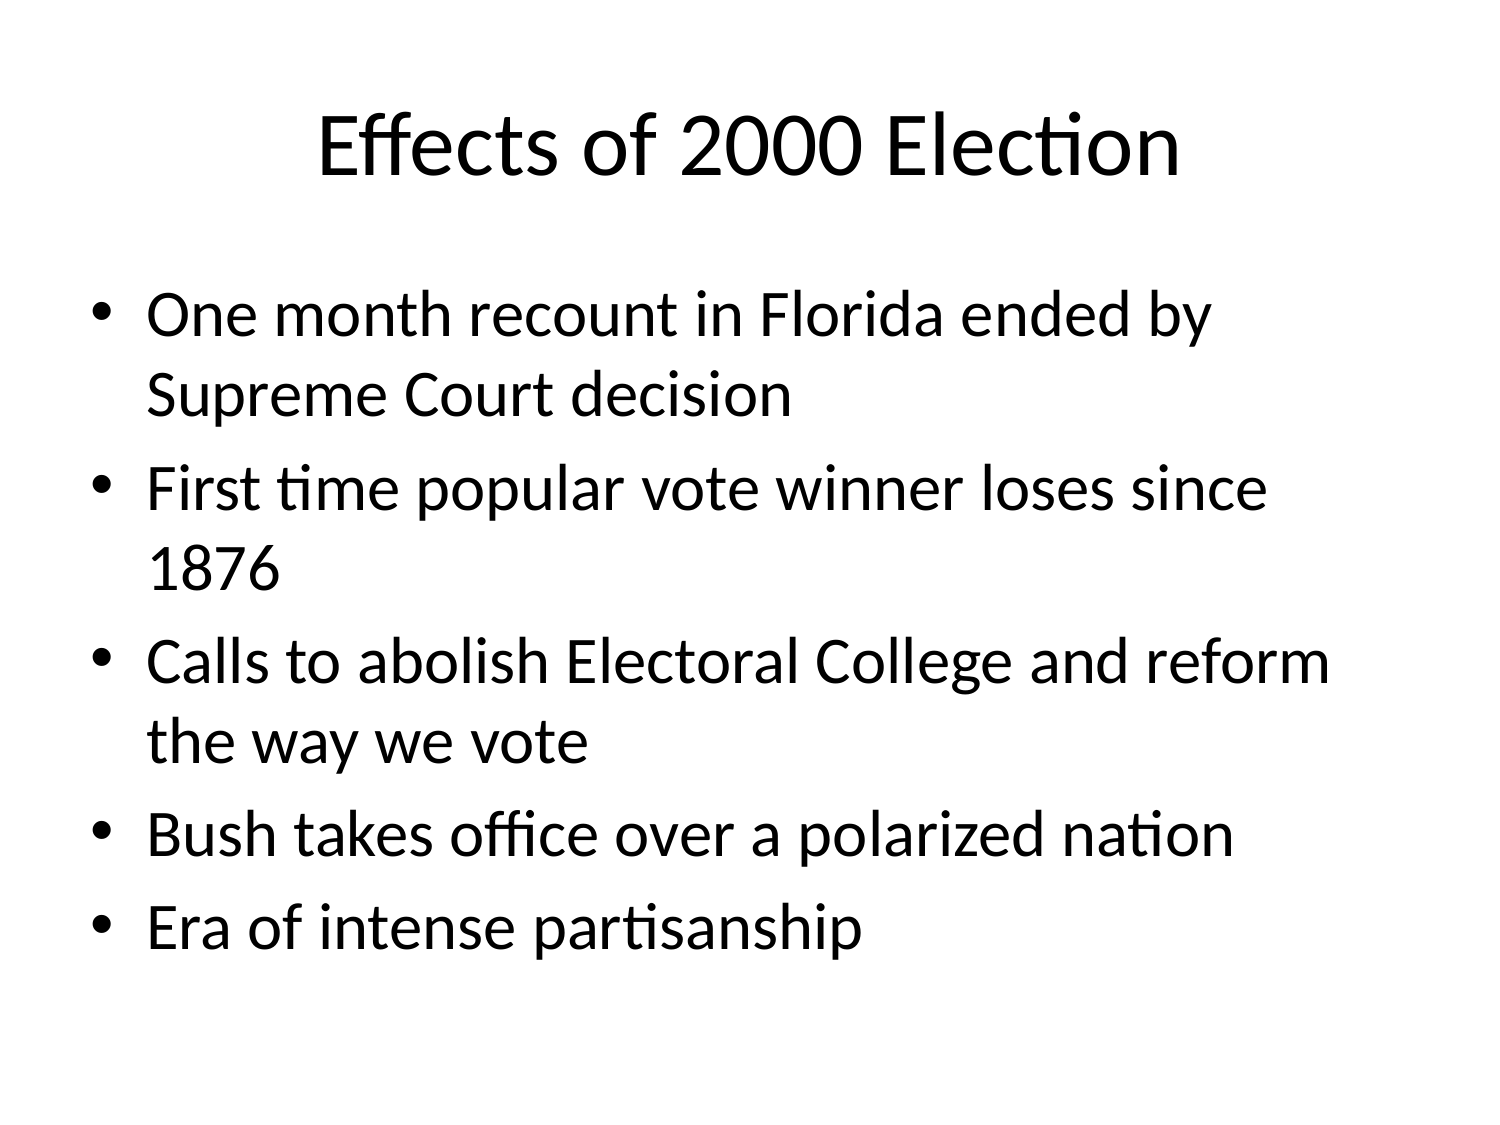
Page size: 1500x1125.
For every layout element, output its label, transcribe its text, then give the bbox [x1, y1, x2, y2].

title Effects of 2000 Election [75, 45, 1425, 233]
list One month recount in Florida ended by Supreme Court decision First time popular vote winner loses since 1876 Calls to abolish Electoral College and reform the way we vote Bush takes office over a polarized nation Era of intense partisanship [75, 262, 1425, 1005]
